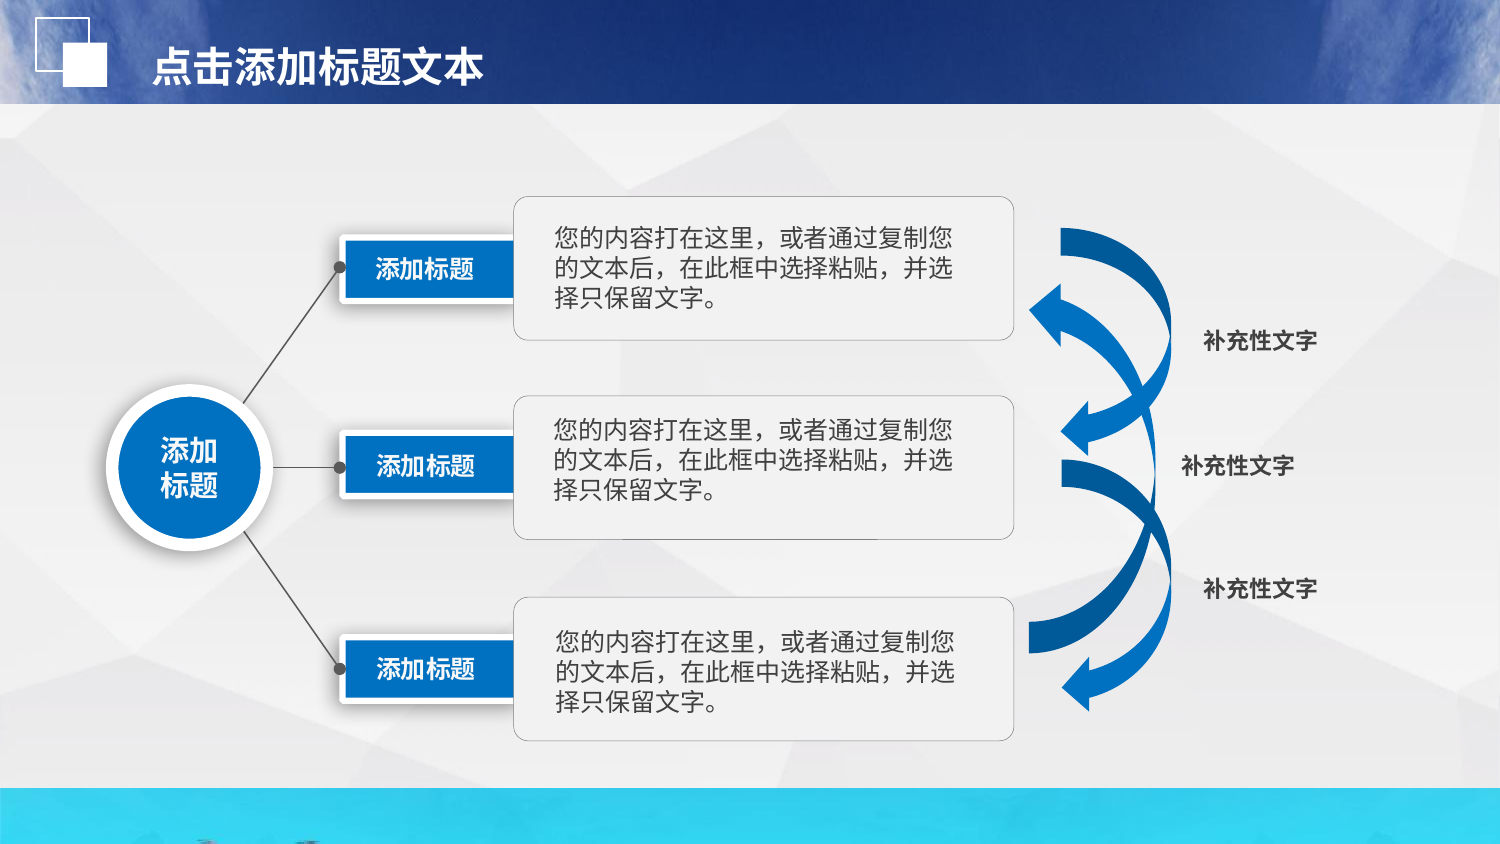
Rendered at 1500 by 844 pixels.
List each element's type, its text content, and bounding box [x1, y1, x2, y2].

text_box [1061, 511, 1172, 712]
text_box 您的内容打在这里，或者通过复制您的文本后，在此框中选择粘贴，并选择只保留文字。 [543, 228, 980, 306]
text_box 补充性文字 [1170, 446, 1307, 485]
text_box 添加 标题 [112, 390, 267, 545]
text_box 点击添加标题文本 [136, 33, 501, 99]
picture [0, 0, 1500, 844]
text_box 补充性文字 [1192, 321, 1329, 359]
text_box [1060, 227, 1172, 407]
text_box [1028, 283, 1156, 654]
text_box [342, 432, 513, 497]
text_box 补充性文字 [1192, 569, 1329, 608]
text_box 添加标题 [365, 445, 513, 487]
text_box [247, 537, 346, 676]
text_box [513, 196, 1014, 341]
text_box [342, 237, 513, 301]
text_box 您的内容打在这里，或者通过复制您的文本后，在此框中选择粘贴，并选择只保留文字。 [543, 421, 980, 499]
text_box 您的内容打在这里，或者通过复制您的文本后，在此框中选择粘贴，并选择只保留文字。 [545, 633, 982, 711]
text_box [243, 261, 346, 403]
text_box [1060, 395, 1141, 457]
text_box [342, 637, 513, 701]
text_box 添加标题 [365, 647, 513, 689]
text_box [513, 597, 1014, 741]
text_box [513, 395, 1014, 540]
text_box 添加标题 [364, 247, 513, 289]
